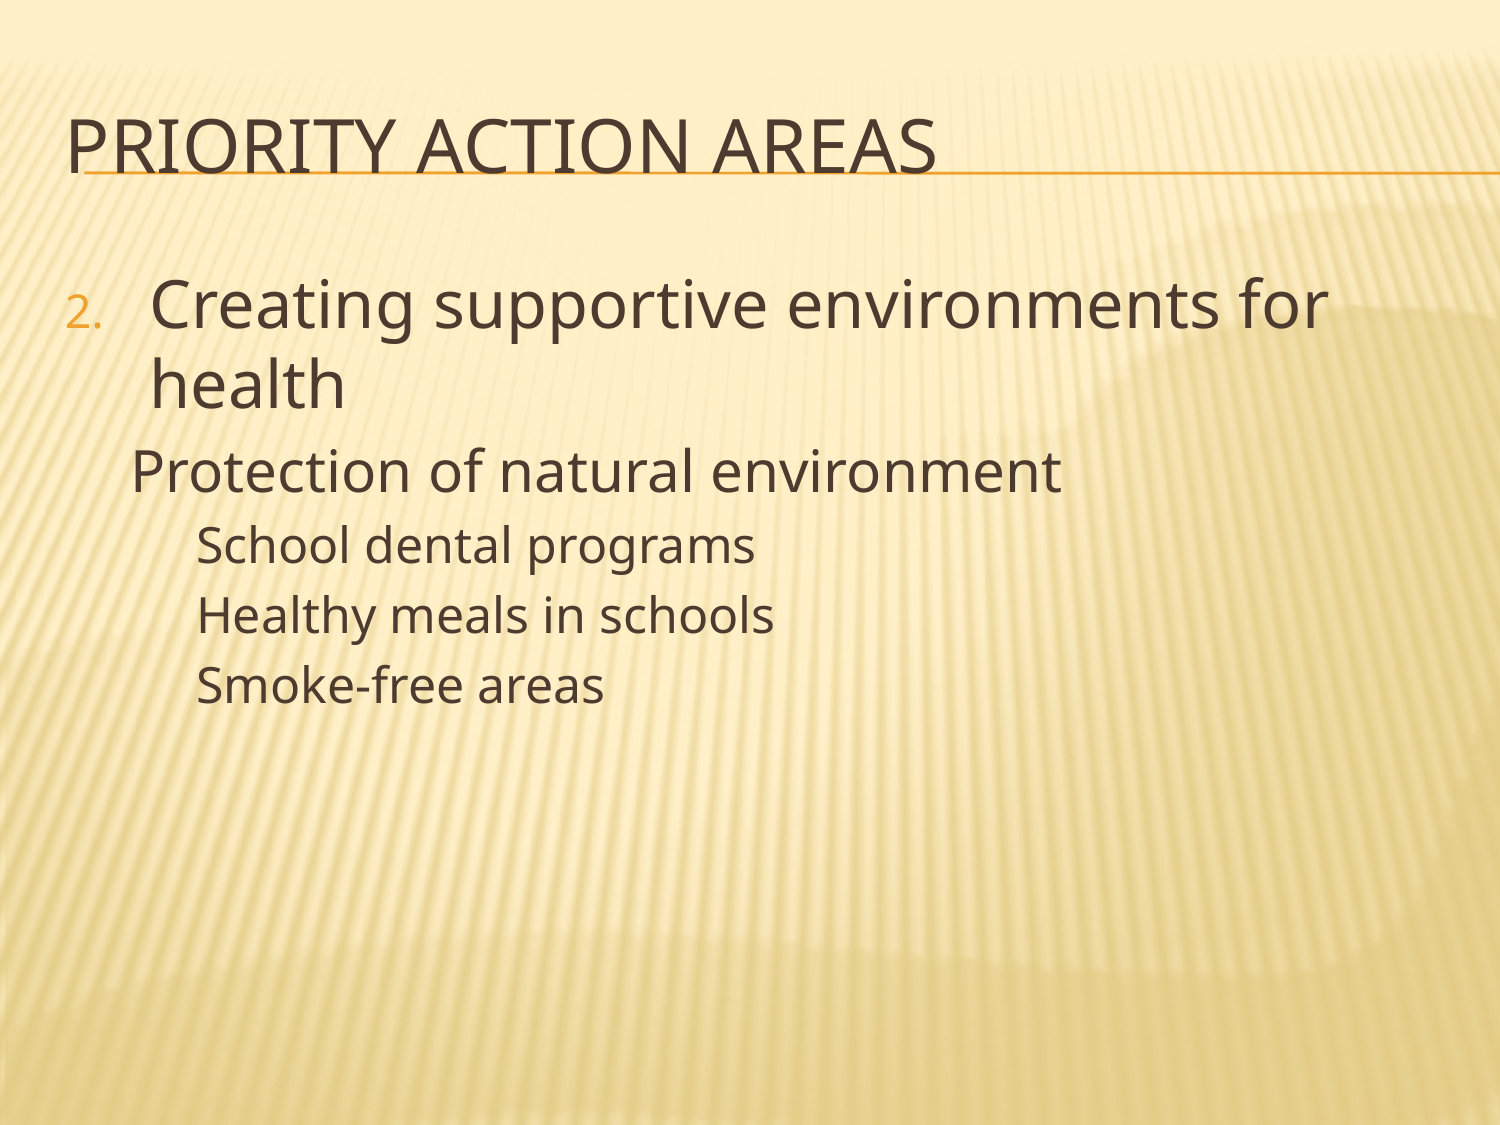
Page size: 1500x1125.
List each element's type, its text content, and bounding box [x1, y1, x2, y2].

list Creating supportive environments for health Protection of natural environment School dental programs Healthy meals in schools Smoke-free areas [50, 254, 1475, 998]
title Priority Action areas [50, 75, 1475, 213]
